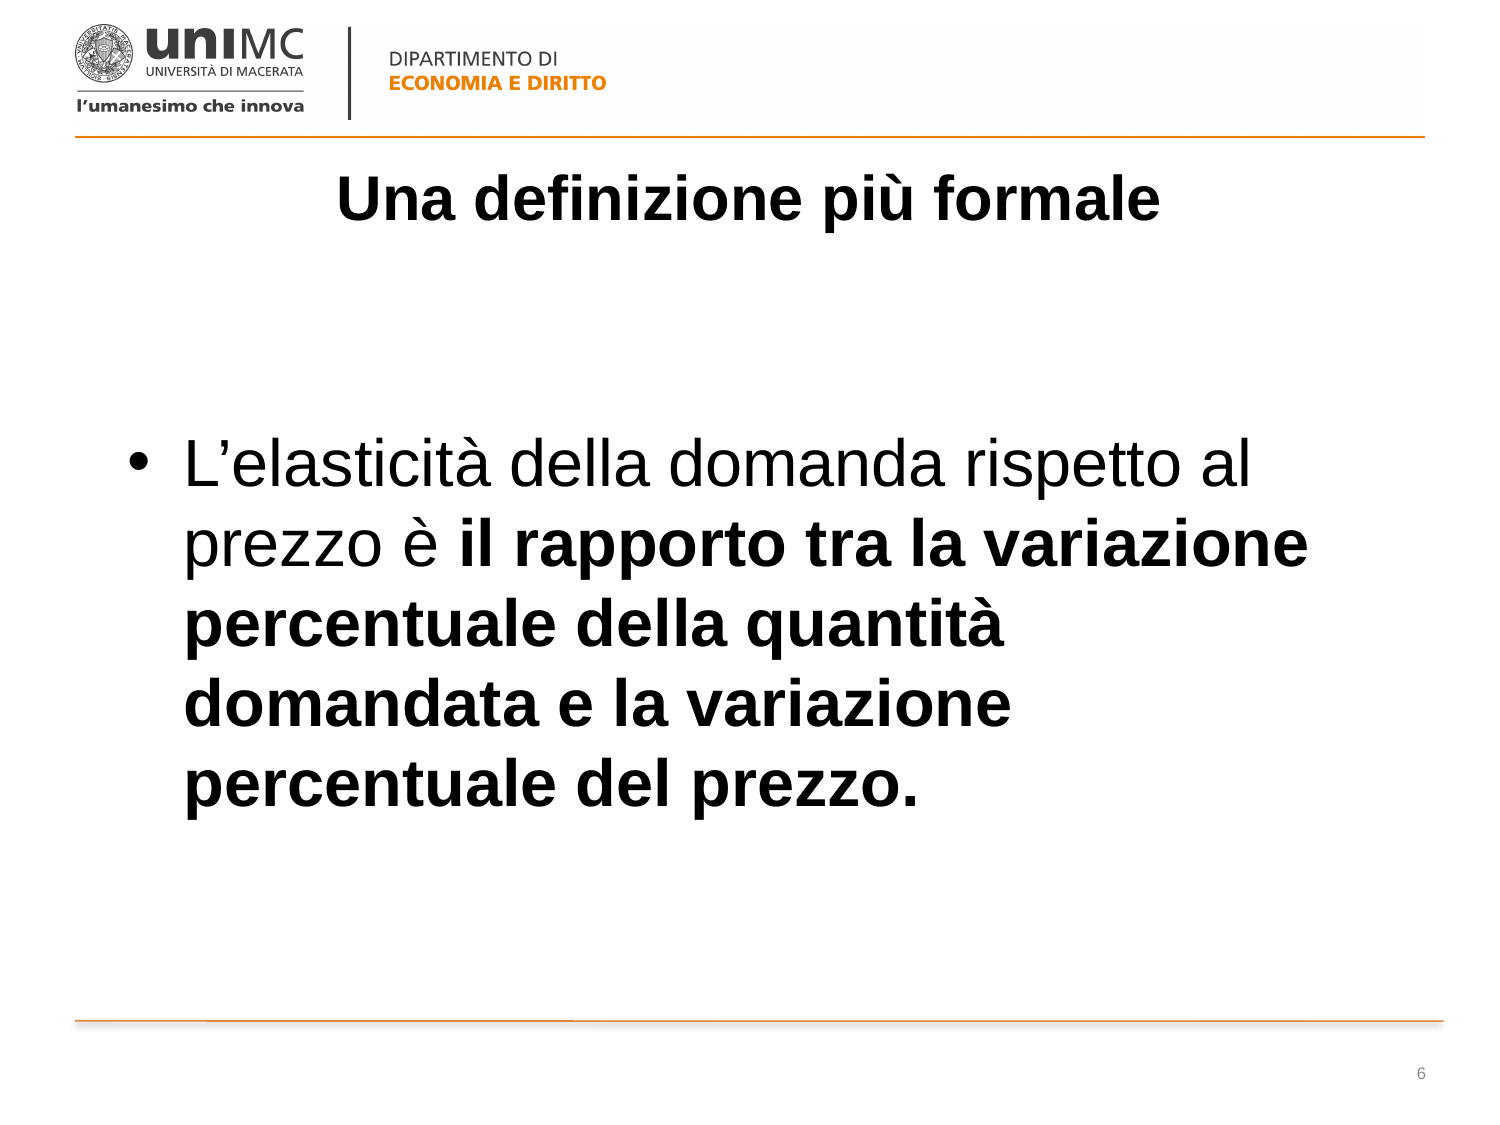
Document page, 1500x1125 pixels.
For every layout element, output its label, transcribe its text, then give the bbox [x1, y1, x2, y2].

slide_number 6 [1091, 1042, 1442, 1103]
list L’elasticità della domanda rispetto al prezzo è il rapporto tra la variazione percentuale della quantità domandata e la variazione percentuale del prezzo. [112, 412, 1388, 888]
picture [75, 24, 1425, 138]
title Una definizione più formale [75, 149, 1425, 241]
